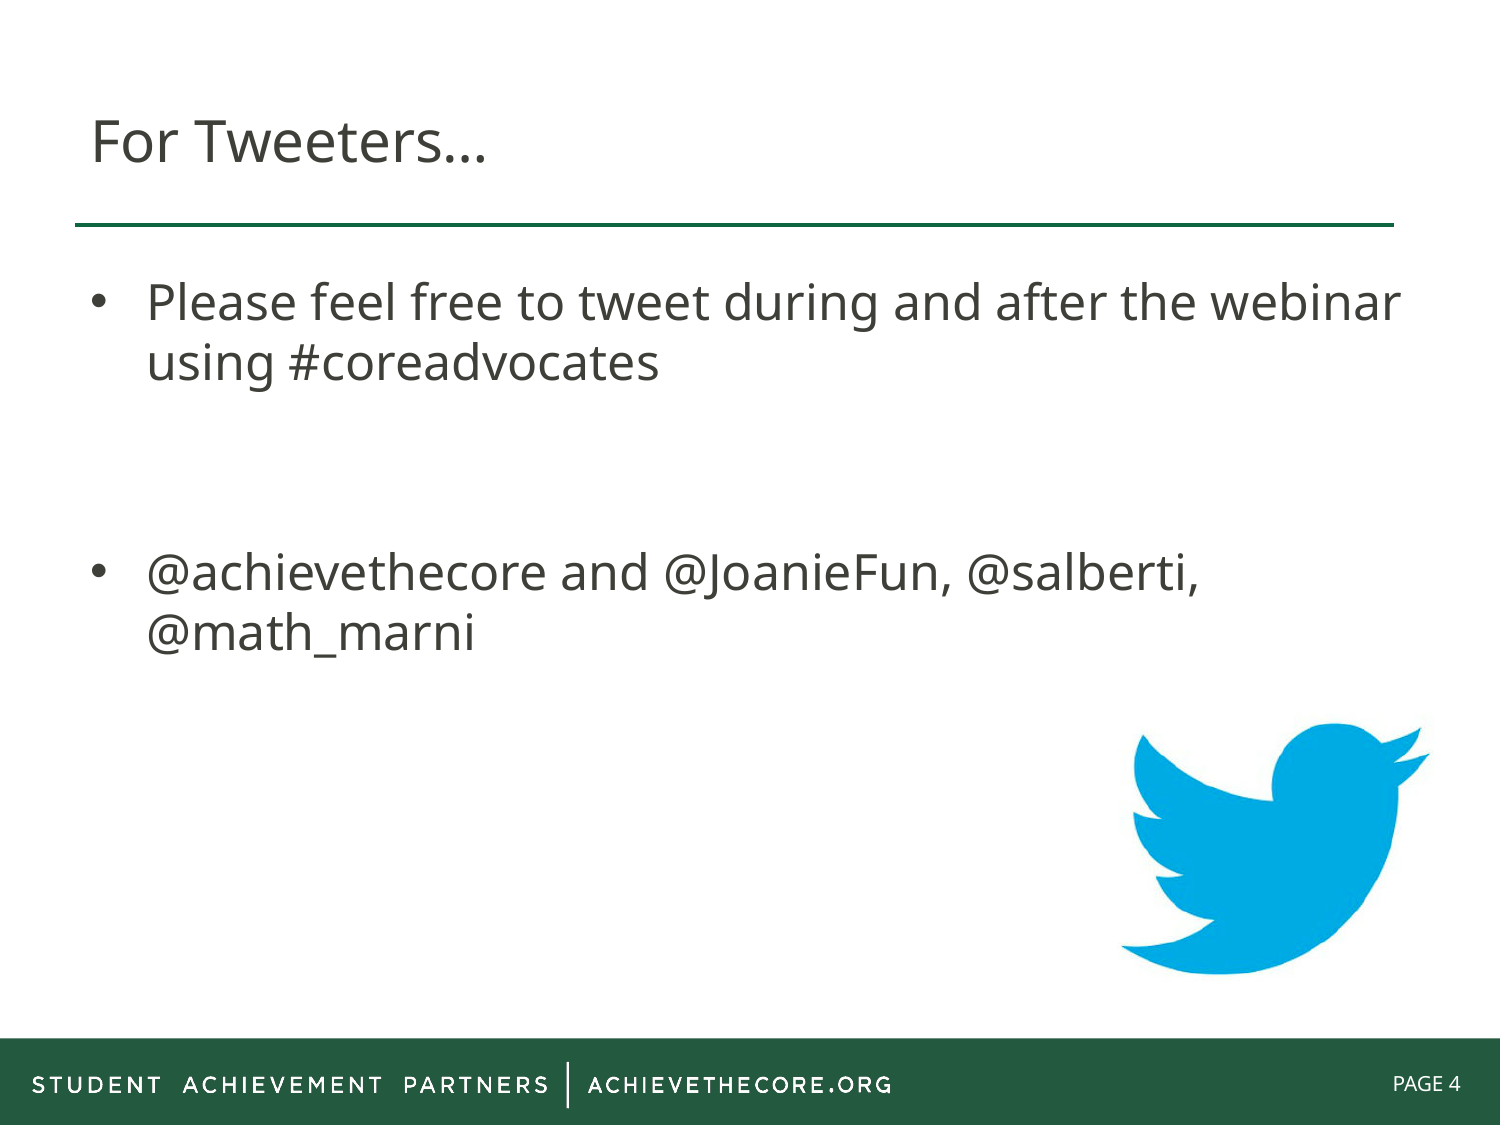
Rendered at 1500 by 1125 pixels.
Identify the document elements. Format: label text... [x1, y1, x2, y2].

picture [1067, 693, 1500, 1005]
title For Tweeters… [75, 45, 1425, 233]
list Please feel free to tweet during and after the webinar using #coreadvocates @achievethecore and @JoanieFun, @salberti, @math_marni [75, 262, 1425, 1005]
picture [12, 1055, 911, 1112]
